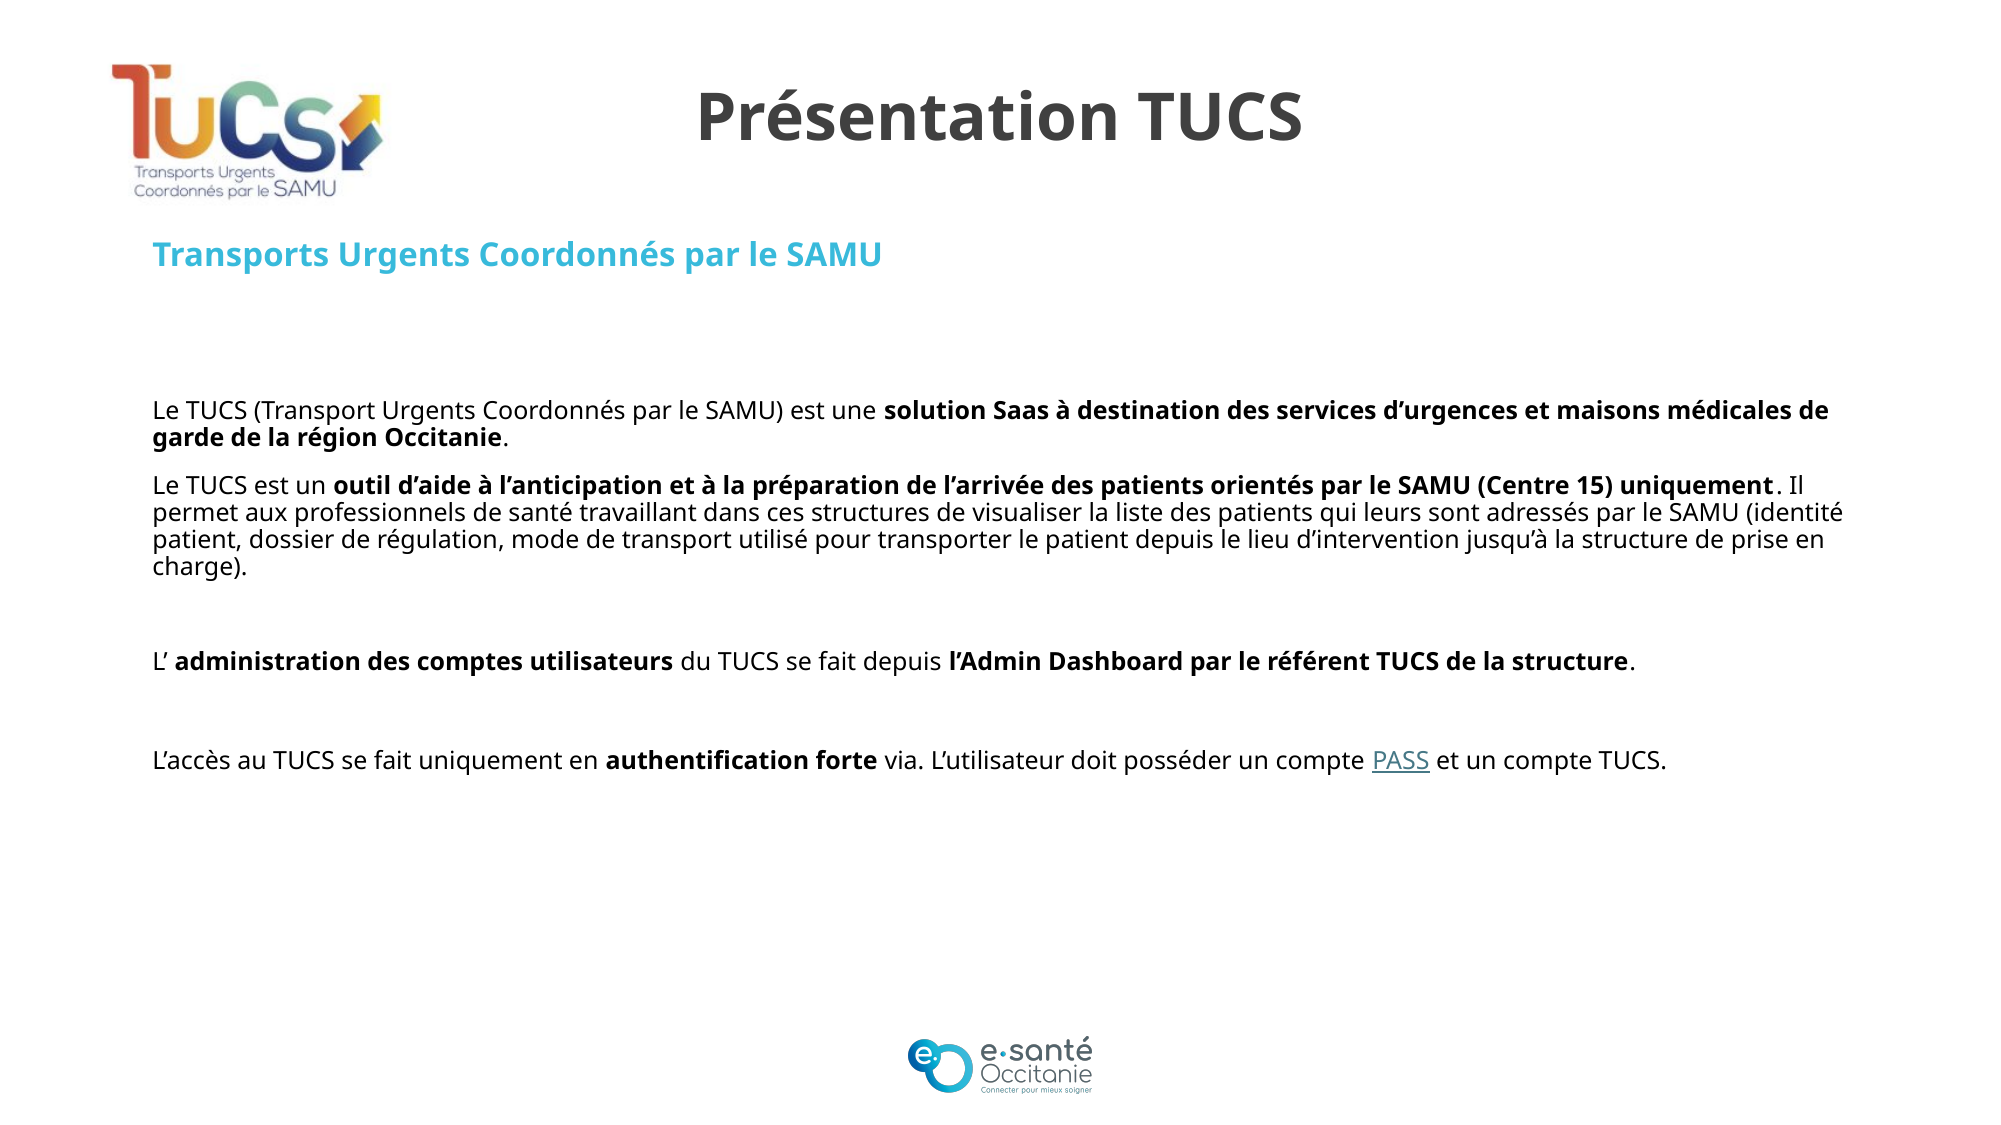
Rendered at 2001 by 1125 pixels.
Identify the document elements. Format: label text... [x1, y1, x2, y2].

list Présentation TUCS [408, 76, 1863, 163]
picture [96, 33, 408, 216]
picture [908, 1036, 1092, 1094]
list Le TUCS (Transport Urgents Coordonnés par le SAMU) est une solution Saas à destination des services d’urgences et maisons médicales de garde de la région Occitanie. Le TUCS est un outil d’aide à l’anticipation et à la préparation de l’arrivée des patients orientés par le SAMU (Centre 15) uniquement. Il permet aux professionnels de santé travaillant dans ces structures de visualiser la liste des patients qui leurs sont adressés par le SAMU (identité patient, dossier de régulation, mode de transport utilisé pour transporter le patient depuis le lieu d’intervention jusqu’à la structure de prise en charge). L’ administration des comptes utilisateurs du TUCS se fait depuis l’Admin Dashboard par le référent TUCS de la structure. L’accès au TUCS se fait uniquement en authentification forte via. L’utilisateur doit posséder un compte PASS et un compte TUCS. [137, 390, 1863, 1016]
list Transports Urgents Coordonnés par le SAMU [137, 230, 1156, 282]
